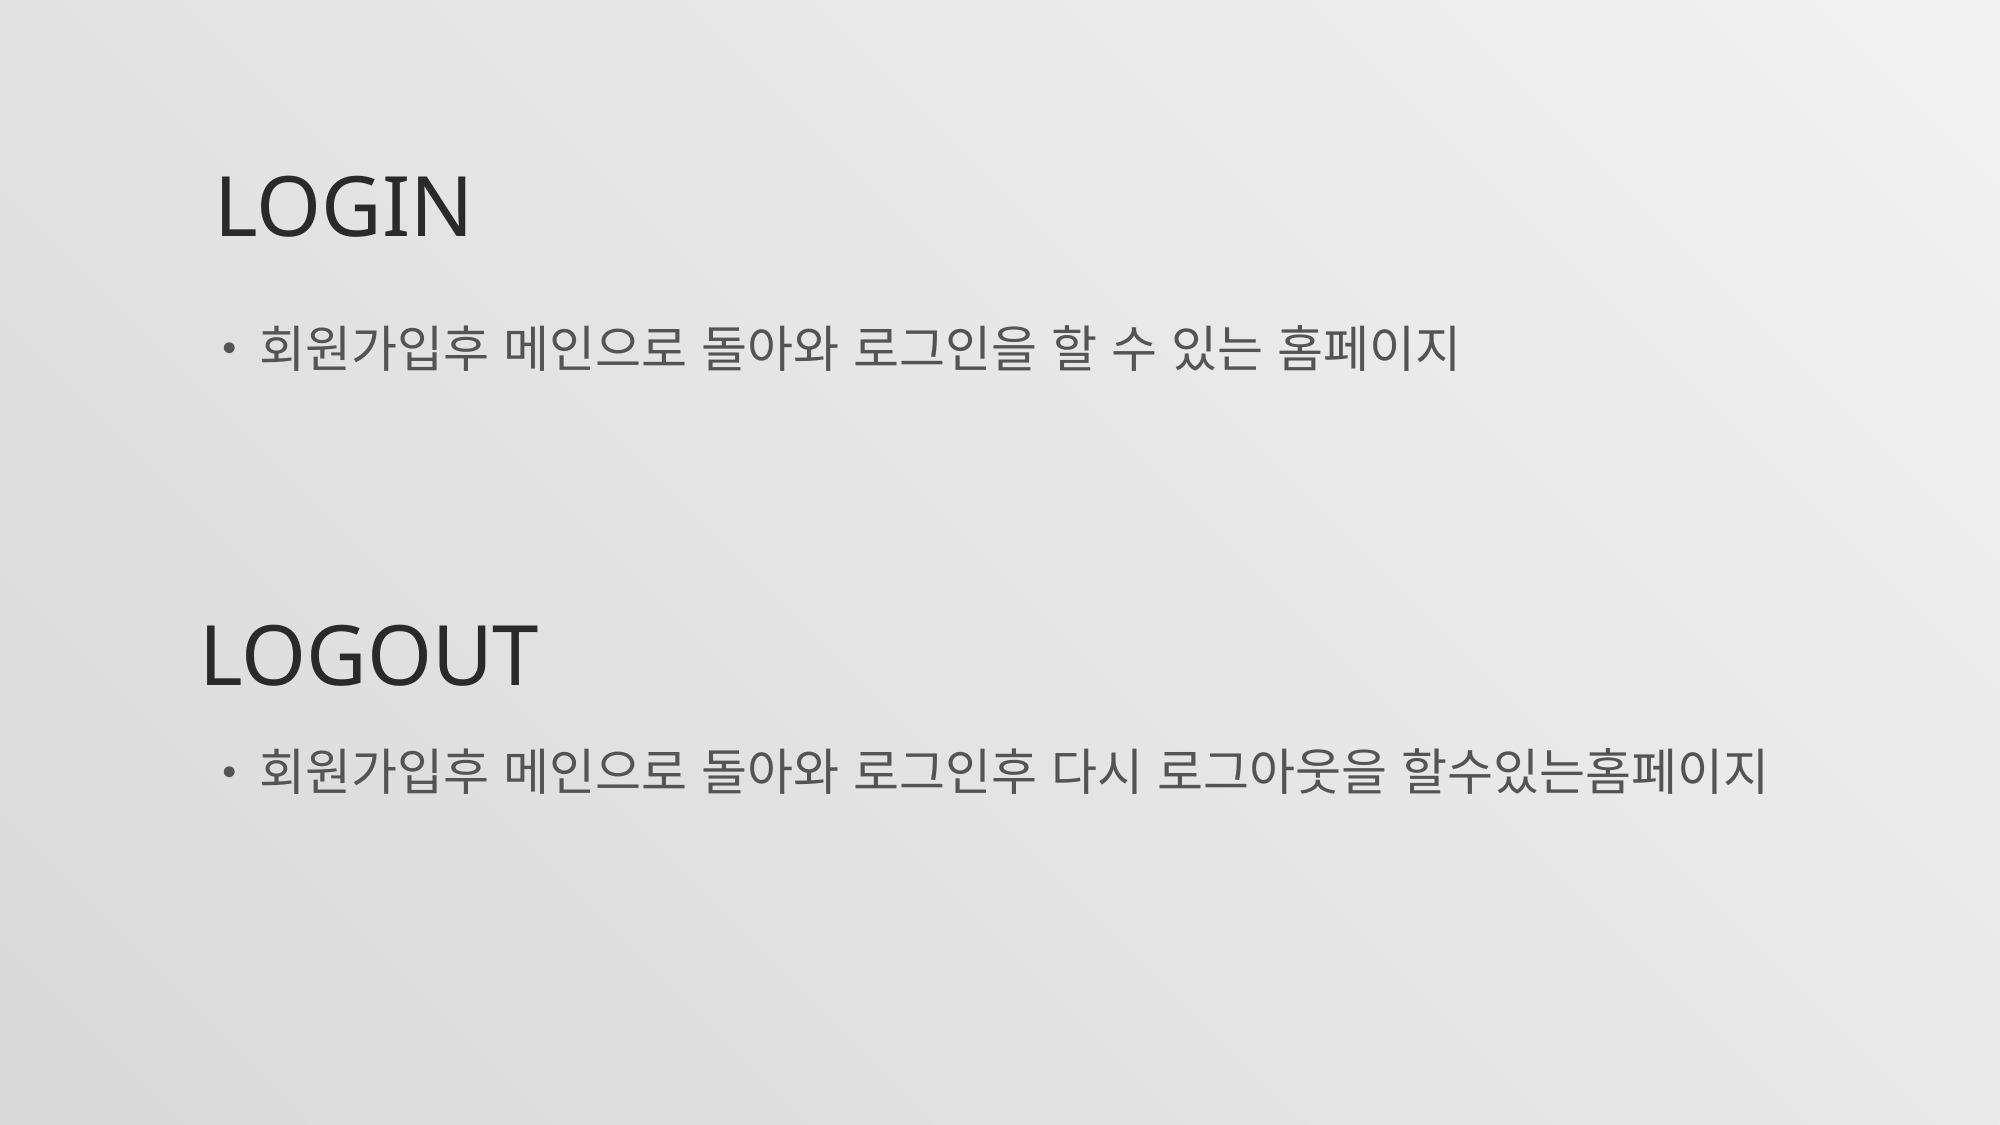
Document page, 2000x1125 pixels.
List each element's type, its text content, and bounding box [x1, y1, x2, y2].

text_box LOGOUT [184, 574, 1785, 712]
title LOGIN [199, 125, 1800, 263]
text_box 회원가입후 메인으로 돌아와 로그인후 다시 로그아웃을 할수있는홈페이지 [199, 739, 1800, 991]
list 회원가입후 메인으로 돌아와 로그인을 할 수 있는 홈페이지 [199, 316, 1800, 567]
